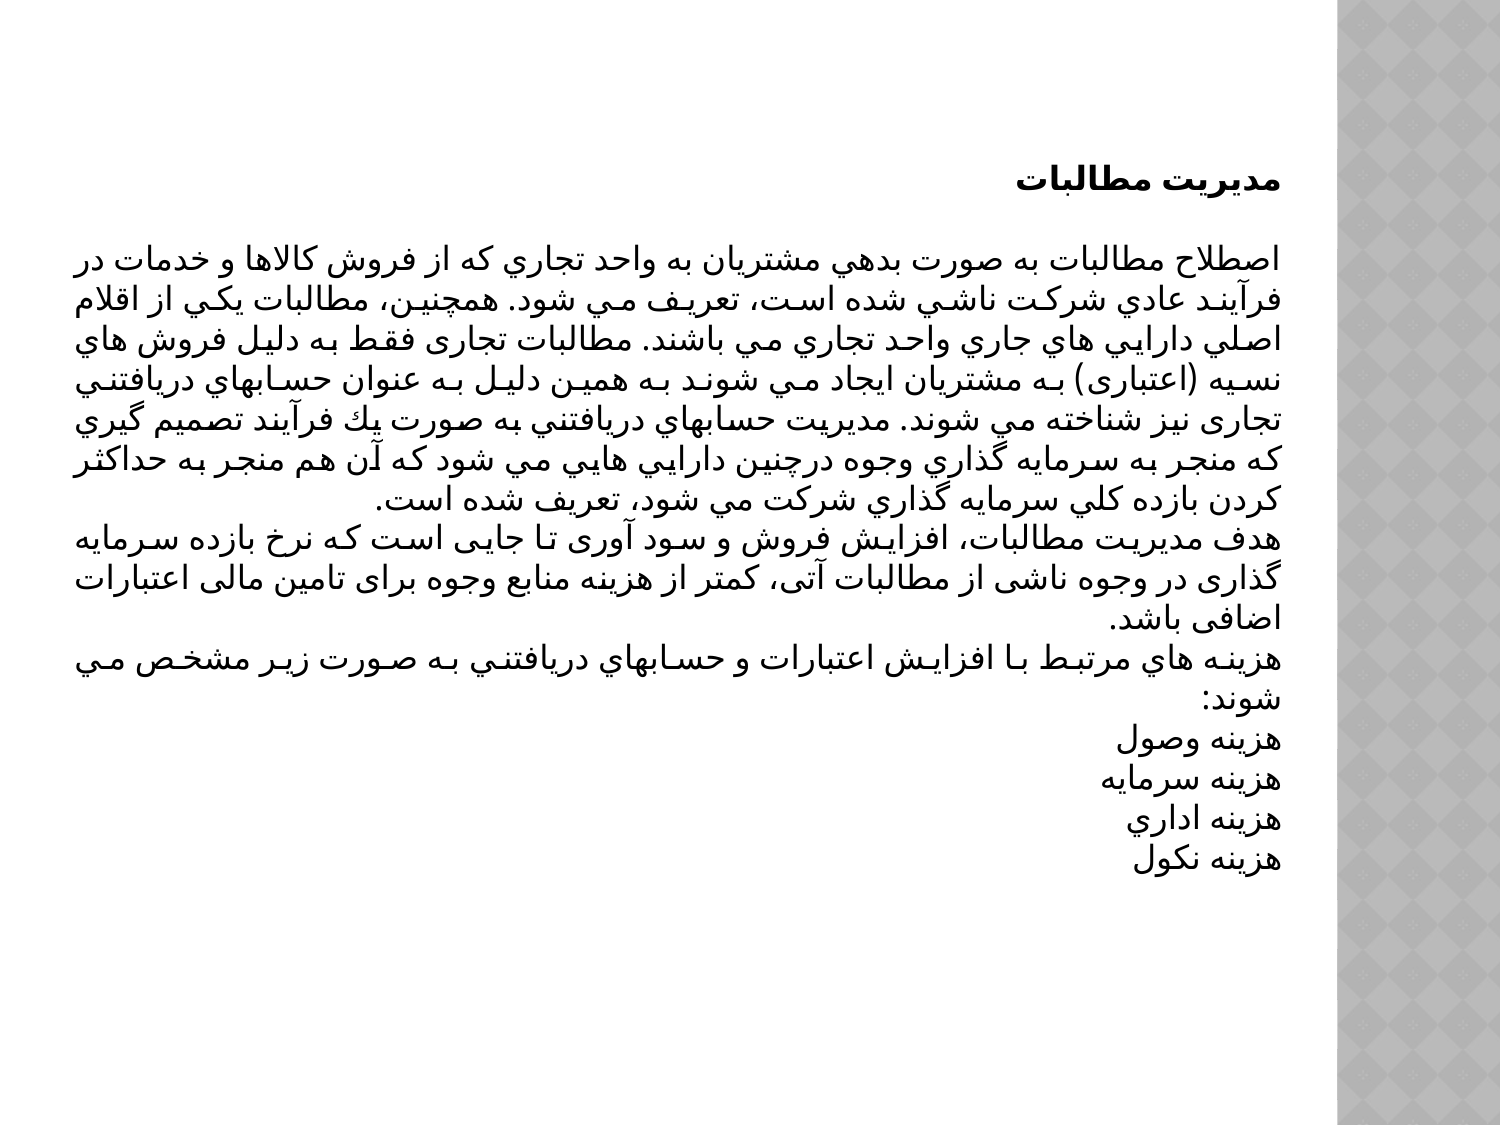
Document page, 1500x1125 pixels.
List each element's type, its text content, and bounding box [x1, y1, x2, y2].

text_box مديريت مطالبات اصطلاح مطالبات به صورت بدهي مشتريان به واحد تجاري كه از فروش كالاها و خدمات در فرآيند عادي شركت ناشي شده است، تعريف مي شود. همچنين، مطالبات يكي از اقلام اصلي دارايي هاي جاري واحد تجاري مي باشند. مطالبات تجاری فقط به دليل فروش هاي نسيه (اعتباری) به مشتريان ايجاد مي شوند به همين دليل به عنوان حسابهاي دريافتني تجاری نيز شناخته مي شوند. مديريت حسابهاي دريافتني به صورت يك فرآيند تصميم گيري كه منجر به سرمايه گذاري وجوه درچنين دارايي هايي مي شود كه آن هم منجر به حداكثر كردن بازده كلي سرمايه گذاري شركت مي شود، تعريف شده است. هدف مديريت مطالبات، افزايش فروش و سود آوری تا جایی است که نرخ بازده سرمایه گذاری در وجوه ناشی از مطالبات آتی، کمتر از هزینه منابع وجوه برای تامین مالی اعتبارات اضافی باشد. هزينه هاي مرتبط با افزايش اعتبارات و حسابهاي دريافتني به صورت زير مشخص مي شوند: هزينه وصول هزينه سرمايه هزينه اداري هزينه نكول [59, 149, 1298, 884]
